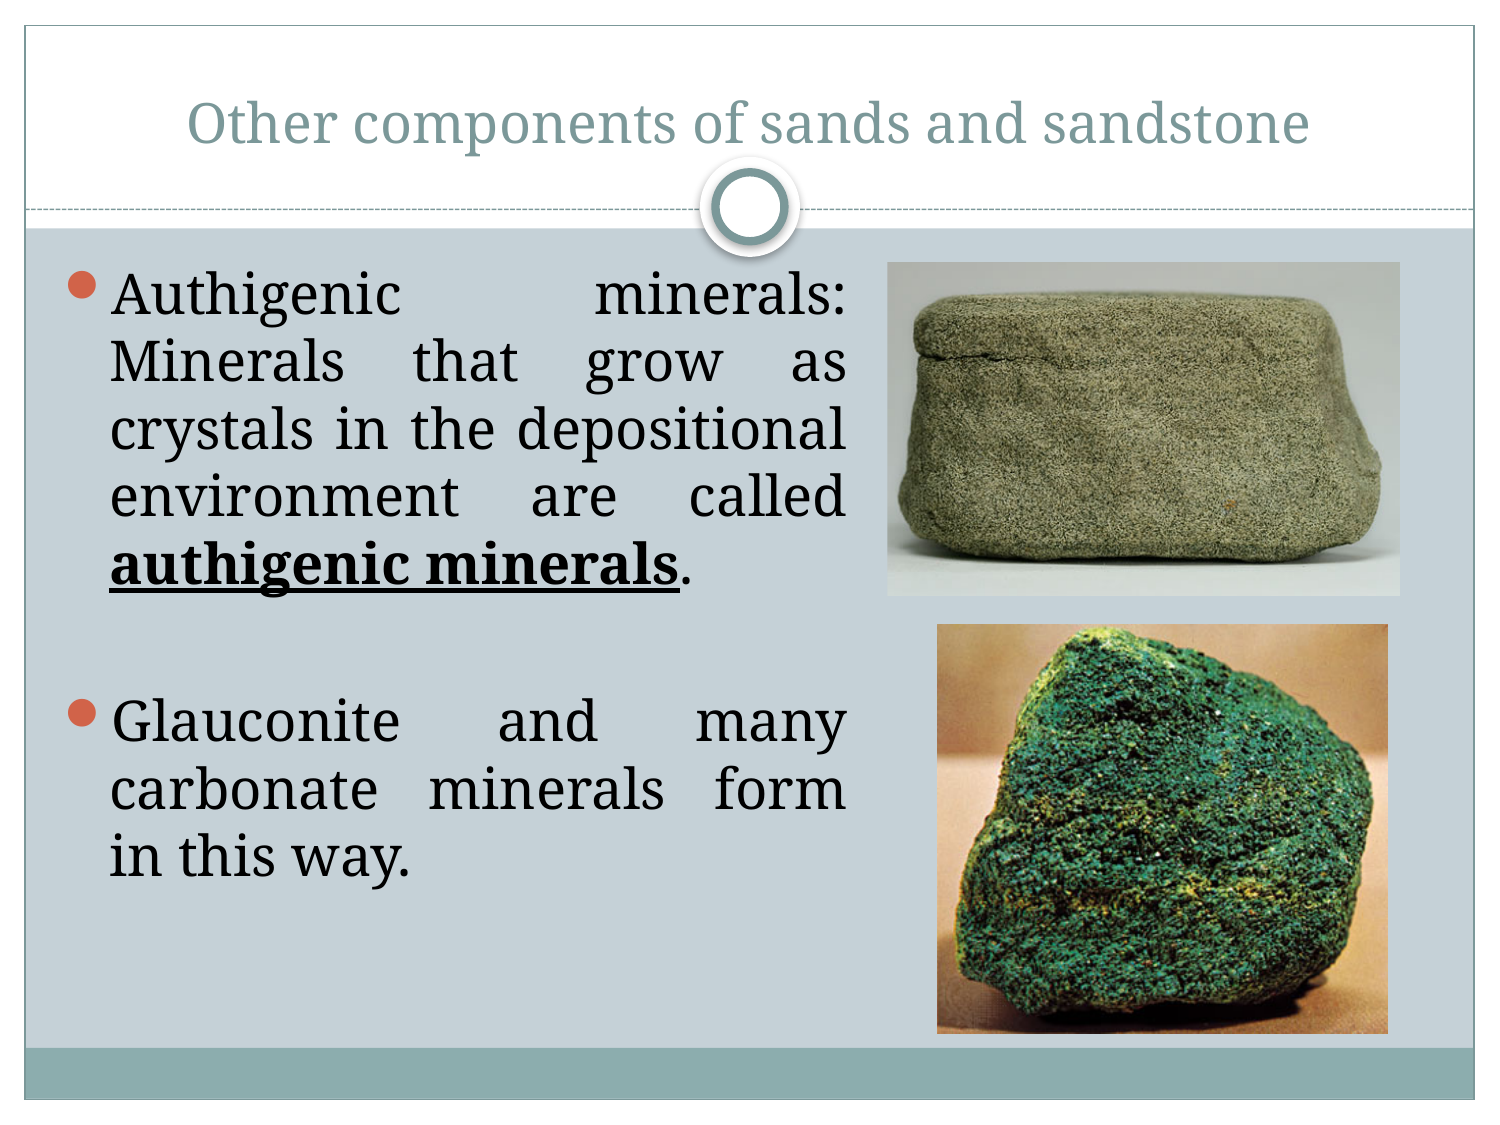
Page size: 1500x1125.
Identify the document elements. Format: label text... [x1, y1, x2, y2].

title Other components of sands and sandstone [49, 37, 1450, 162]
picture [887, 262, 1401, 597]
picture [937, 624, 1388, 1035]
list Authigenic minerals: Minerals that grow as crystals in the depositional environment are called authigenic minerals. Glauconite and many carbonate minerals form in this way. [49, 250, 863, 1001]
